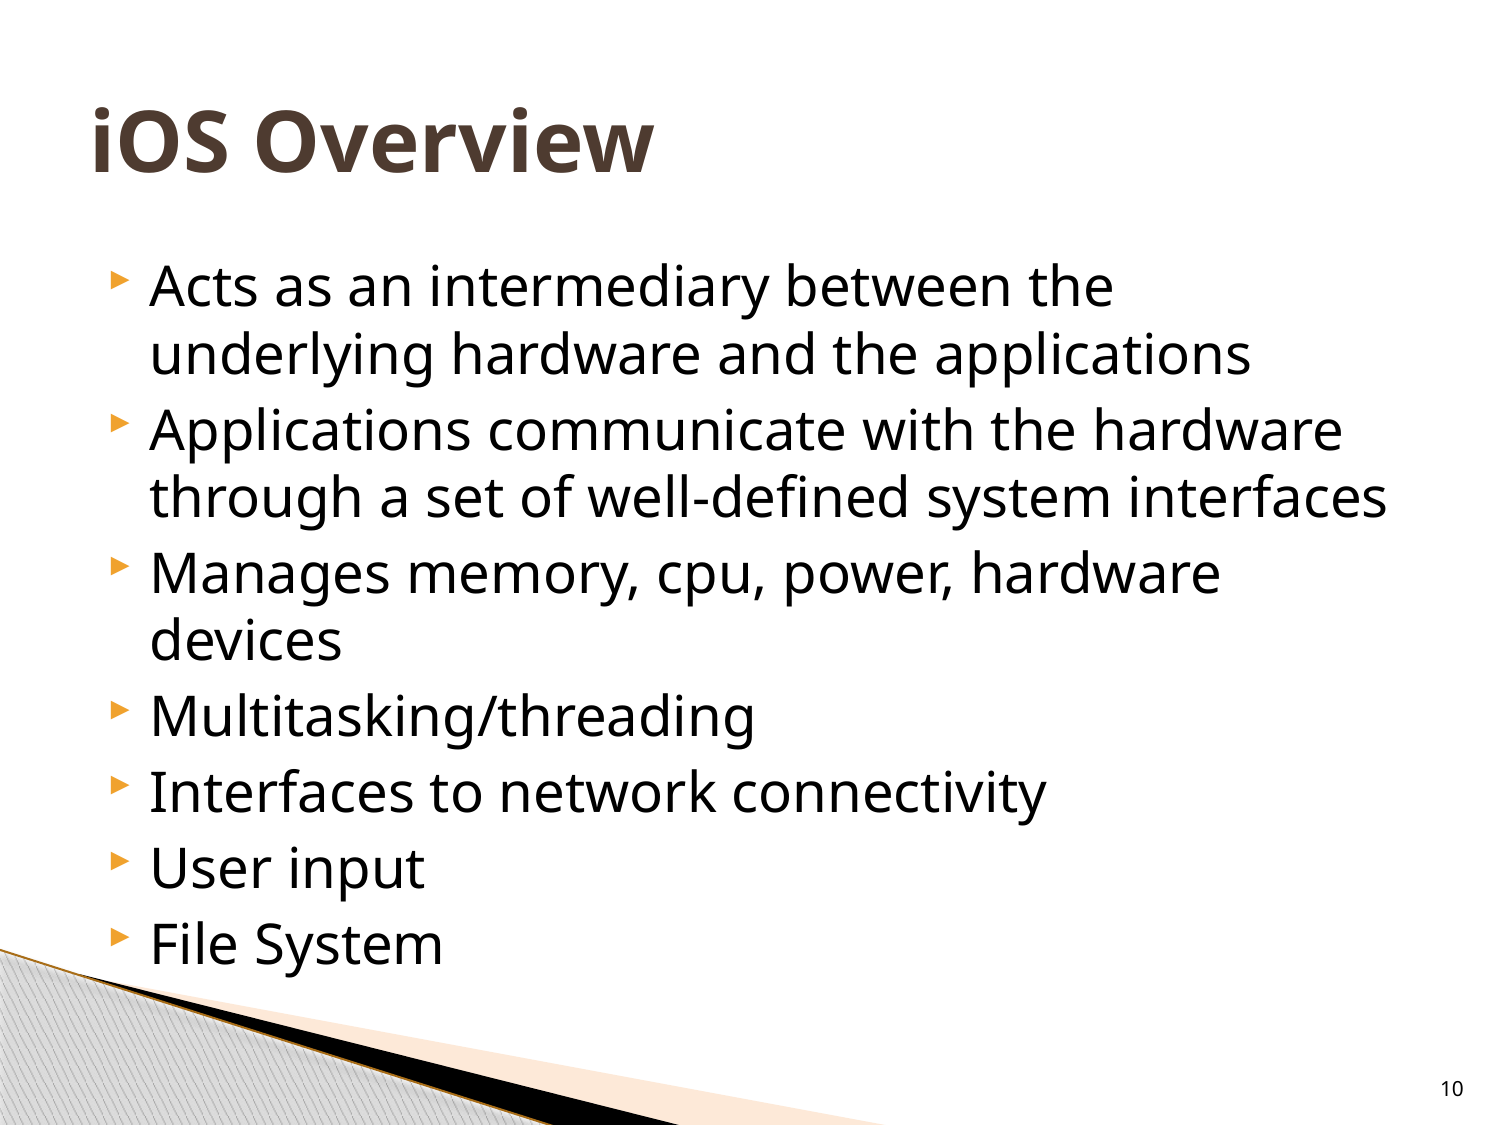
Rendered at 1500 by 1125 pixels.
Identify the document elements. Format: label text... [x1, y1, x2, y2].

slide_number 10 [1418, 1051, 1479, 1112]
title iOS Overview [75, 45, 1425, 233]
list Acts as an intermediary between the underlying hardware and the applications Applications communicate with the hardware through a set of well-defined system interfaces Manages memory, cpu, power, hardware devices Multitasking/threading Interfaces to network connectivity User input File System [75, 243, 1425, 986]
